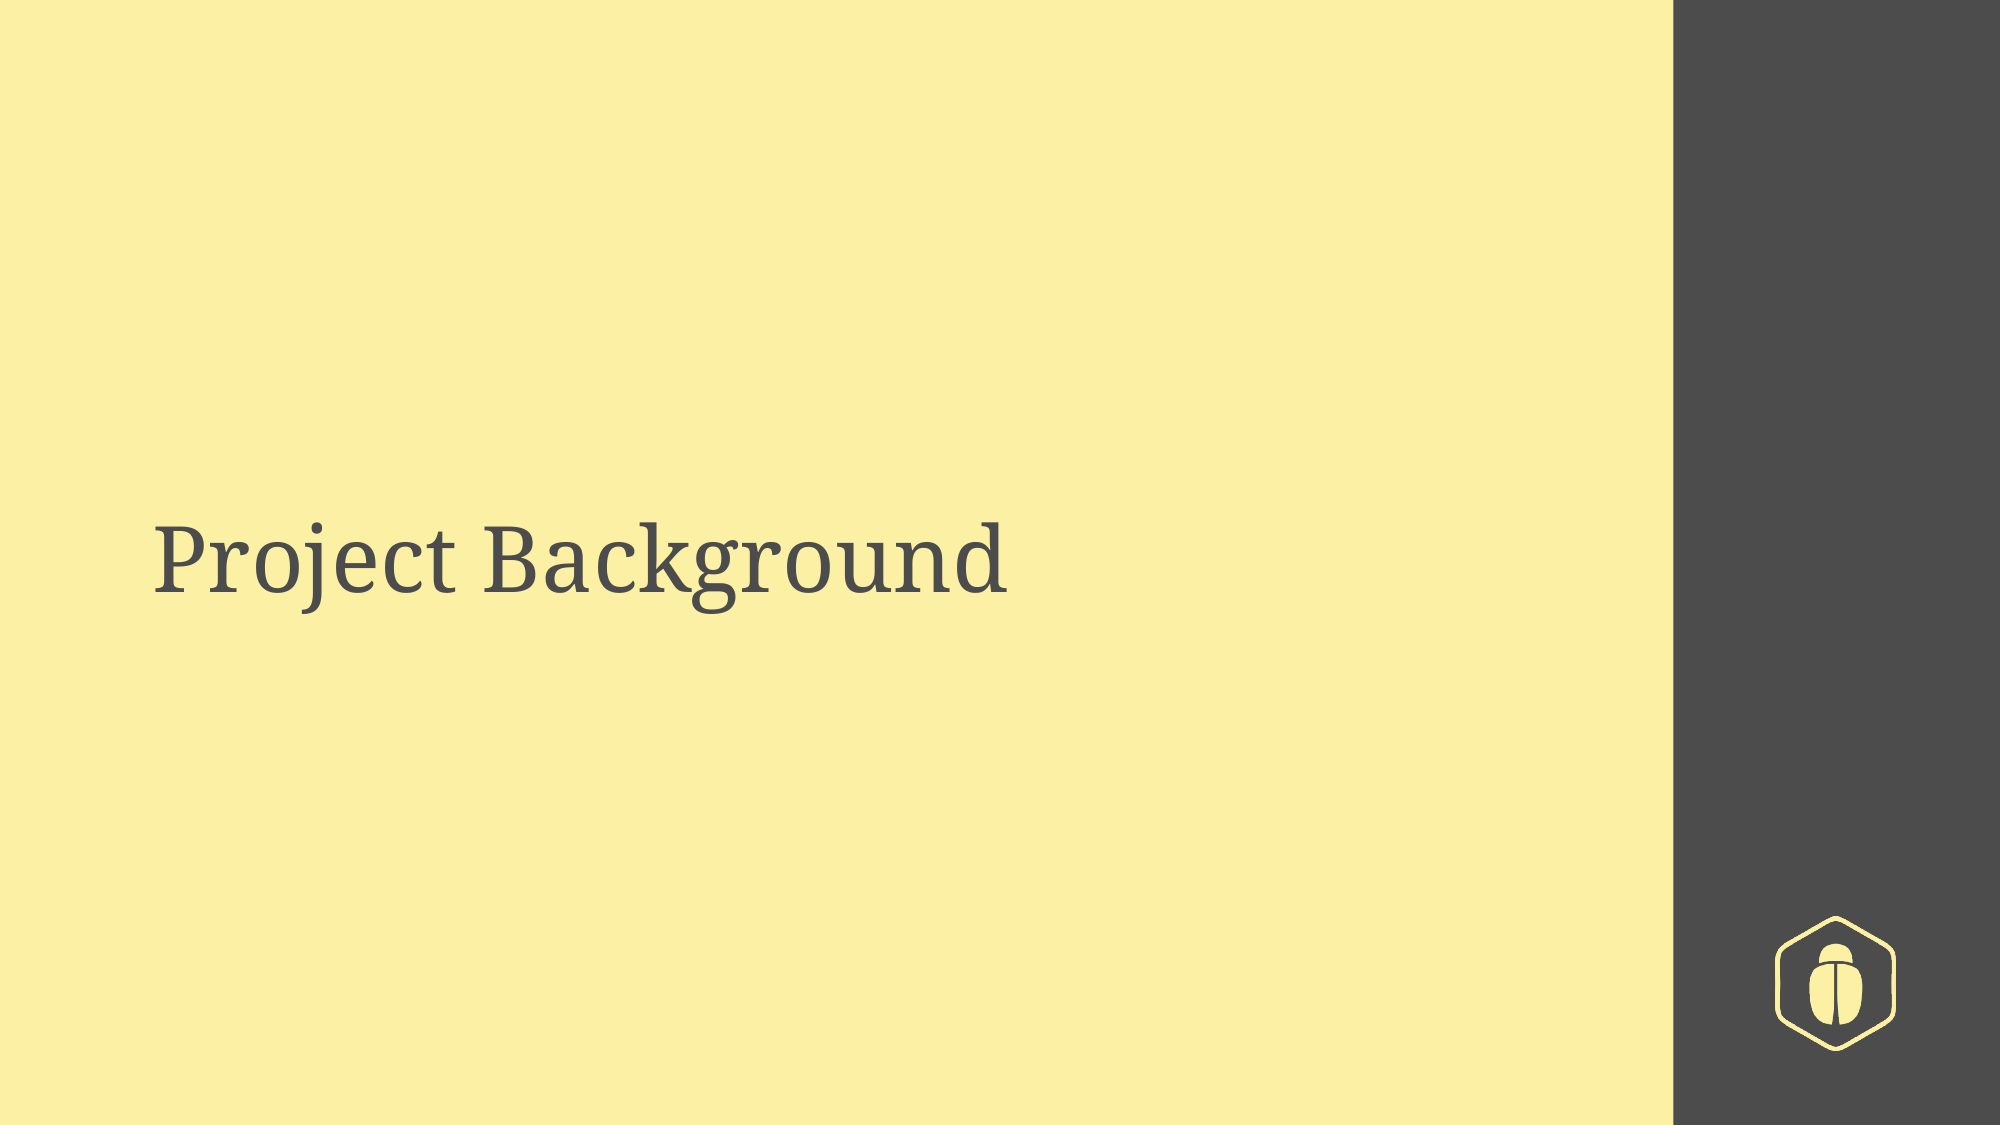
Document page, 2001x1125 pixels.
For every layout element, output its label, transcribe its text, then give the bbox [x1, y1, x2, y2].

picture [1775, 916, 1896, 1051]
title Project Background [137, 453, 1863, 672]
